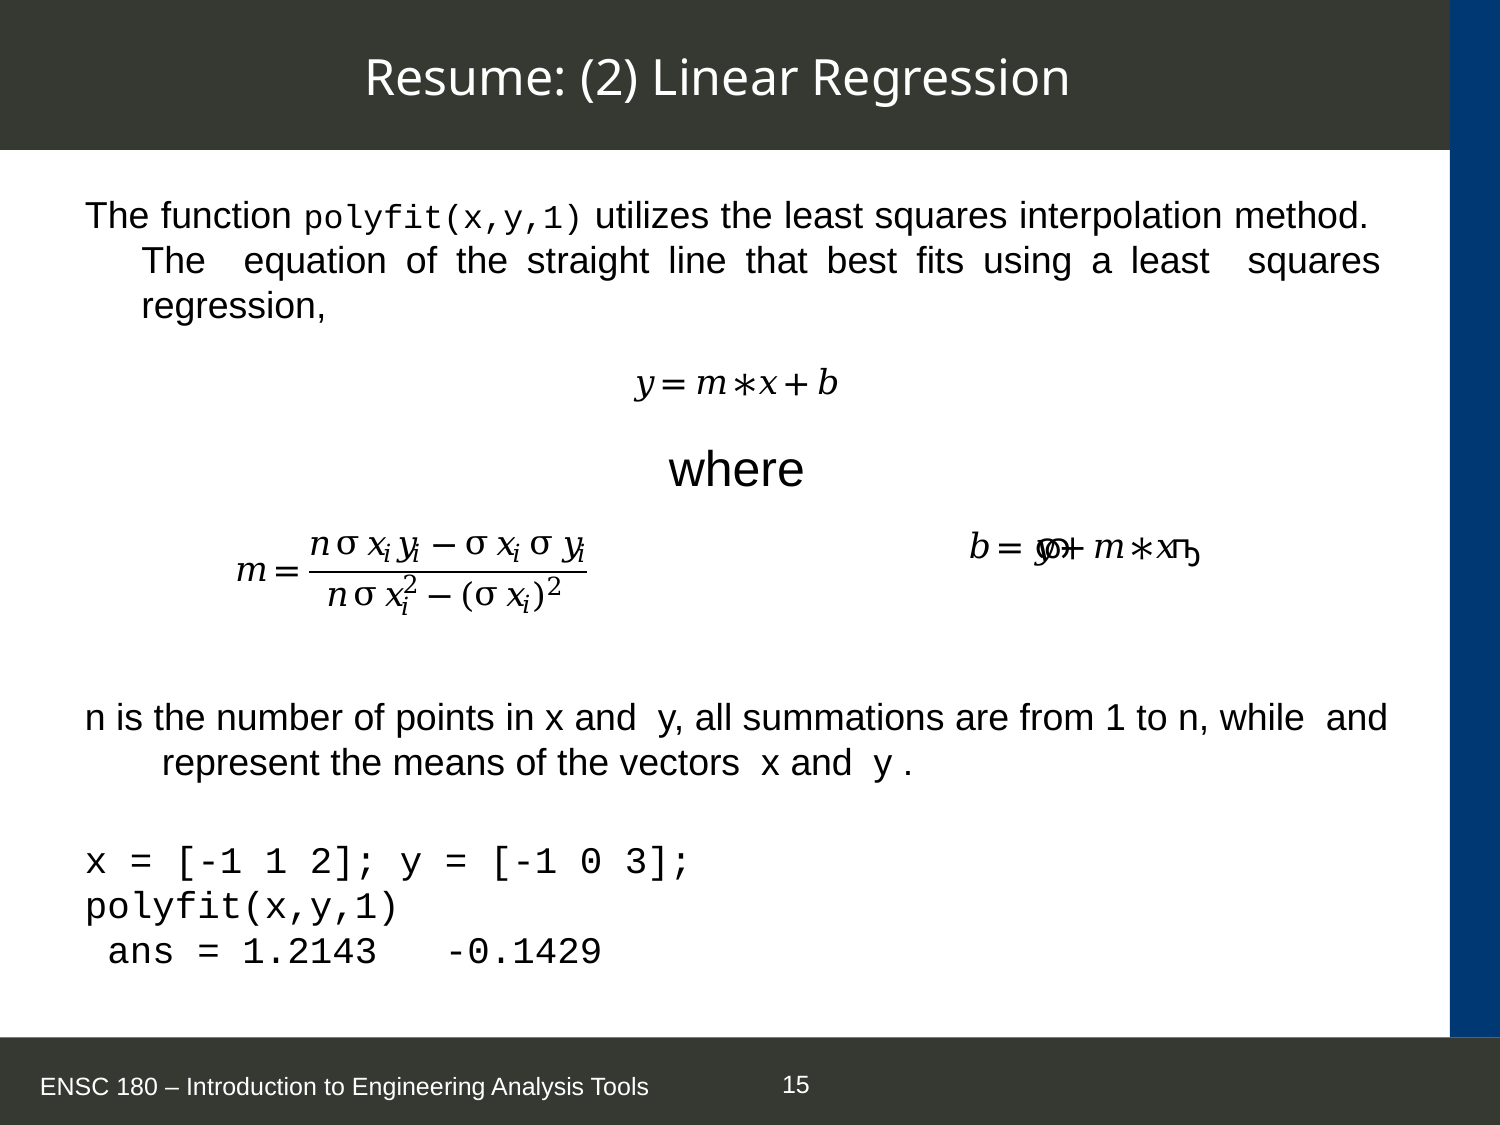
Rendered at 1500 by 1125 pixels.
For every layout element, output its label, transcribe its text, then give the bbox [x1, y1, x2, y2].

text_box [225, 525, 606, 646]
list The function polyfit(x,y,1) utilizes the least squares interpolation method. The equation of the straight line that best fits using a least squares regression, [69, 183, 1397, 392]
title Resume: (2) Linear Regression [0, 37, 1451, 138]
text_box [618, 361, 856, 416]
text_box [900, 525, 1248, 598]
footer ENSC 180 – Introduction to Engineering Analysis Tools [24, 1062, 670, 1113]
text_box where [654, 429, 820, 505]
